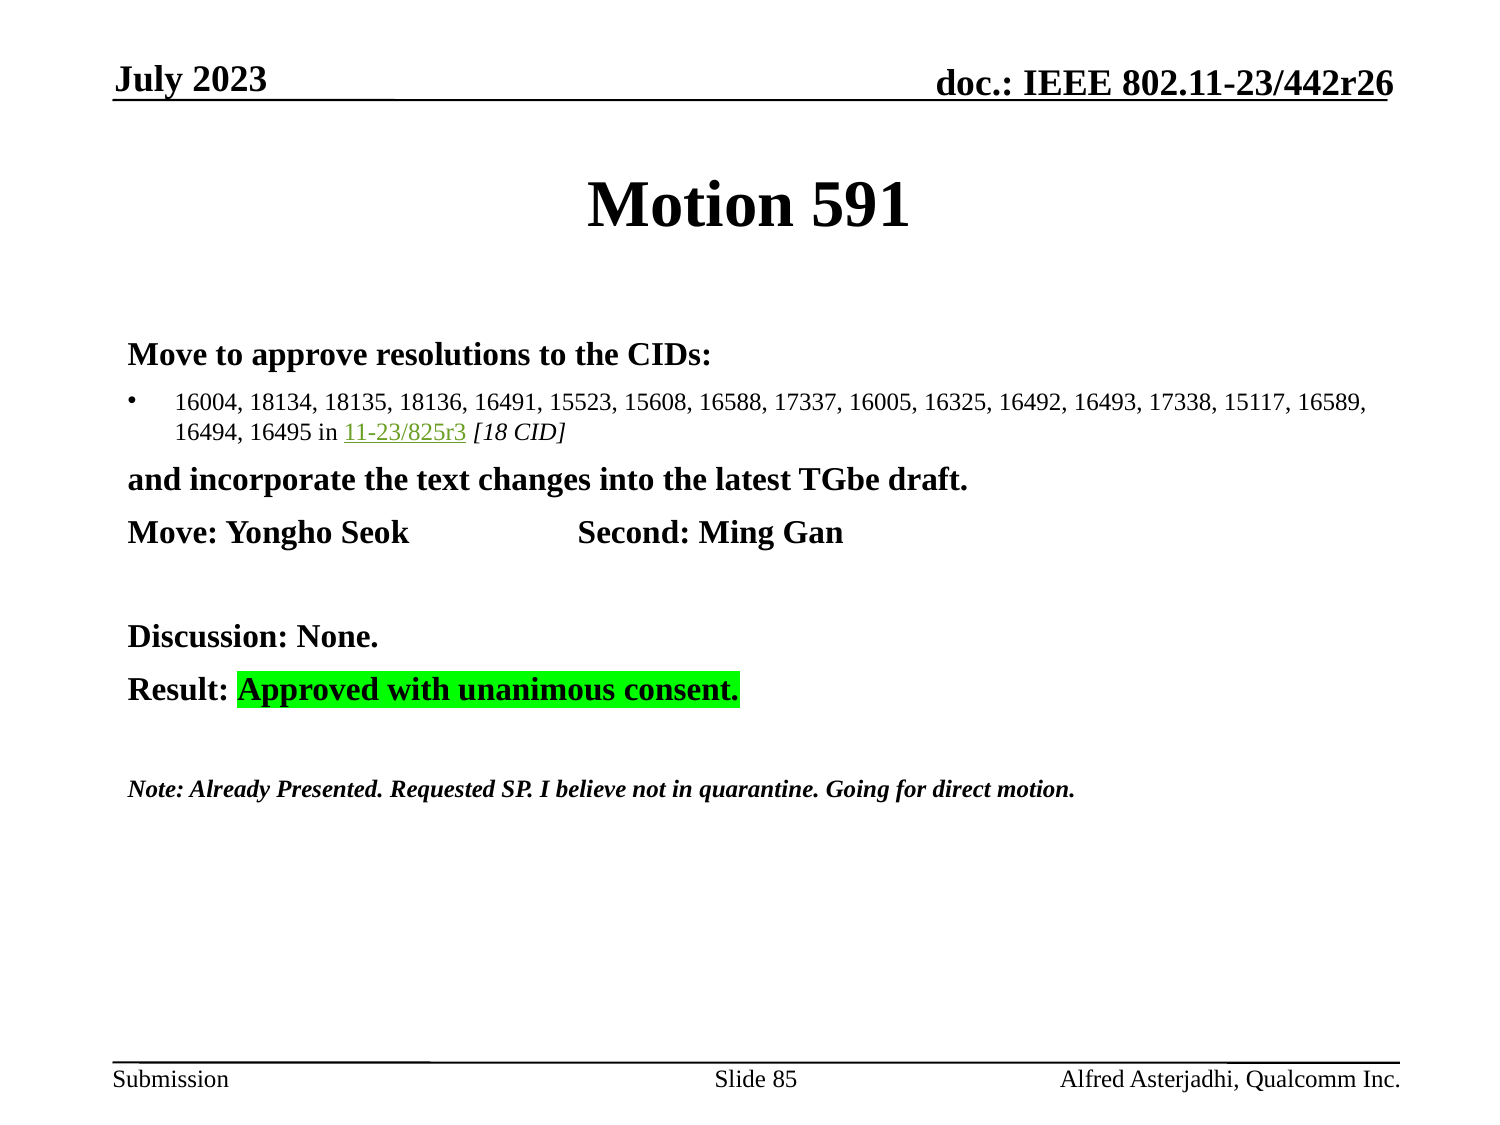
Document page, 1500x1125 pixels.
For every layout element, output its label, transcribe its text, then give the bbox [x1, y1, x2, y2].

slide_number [114, 54, 423, 100]
title Motion 591 [112, 112, 1388, 288]
slide_number Slide 85 [712, 1061, 800, 1123]
list Move to approve resolutions to the CIDs: 16004, 18134, 18135, 18136, 16491, 15523, 15608, 16588, 17337, 16005, 16325, 16492, 16493, 17338, 15117, 16589, 16494, 16495 in 11-23/825r3 [18 CID] and incorporate the text changes into the latest TGbe draft. Move: Yongho Seok Second: Ming Gan Discussion: None. Result: Approved with unanimous consent. Note: Already Presented. Requested SP. I believe not in quarantine. Going for direct motion. [112, 324, 1388, 1063]
footer Alfred Asterjadhi, Qualcomm Inc. [878, 1061, 1402, 1093]
